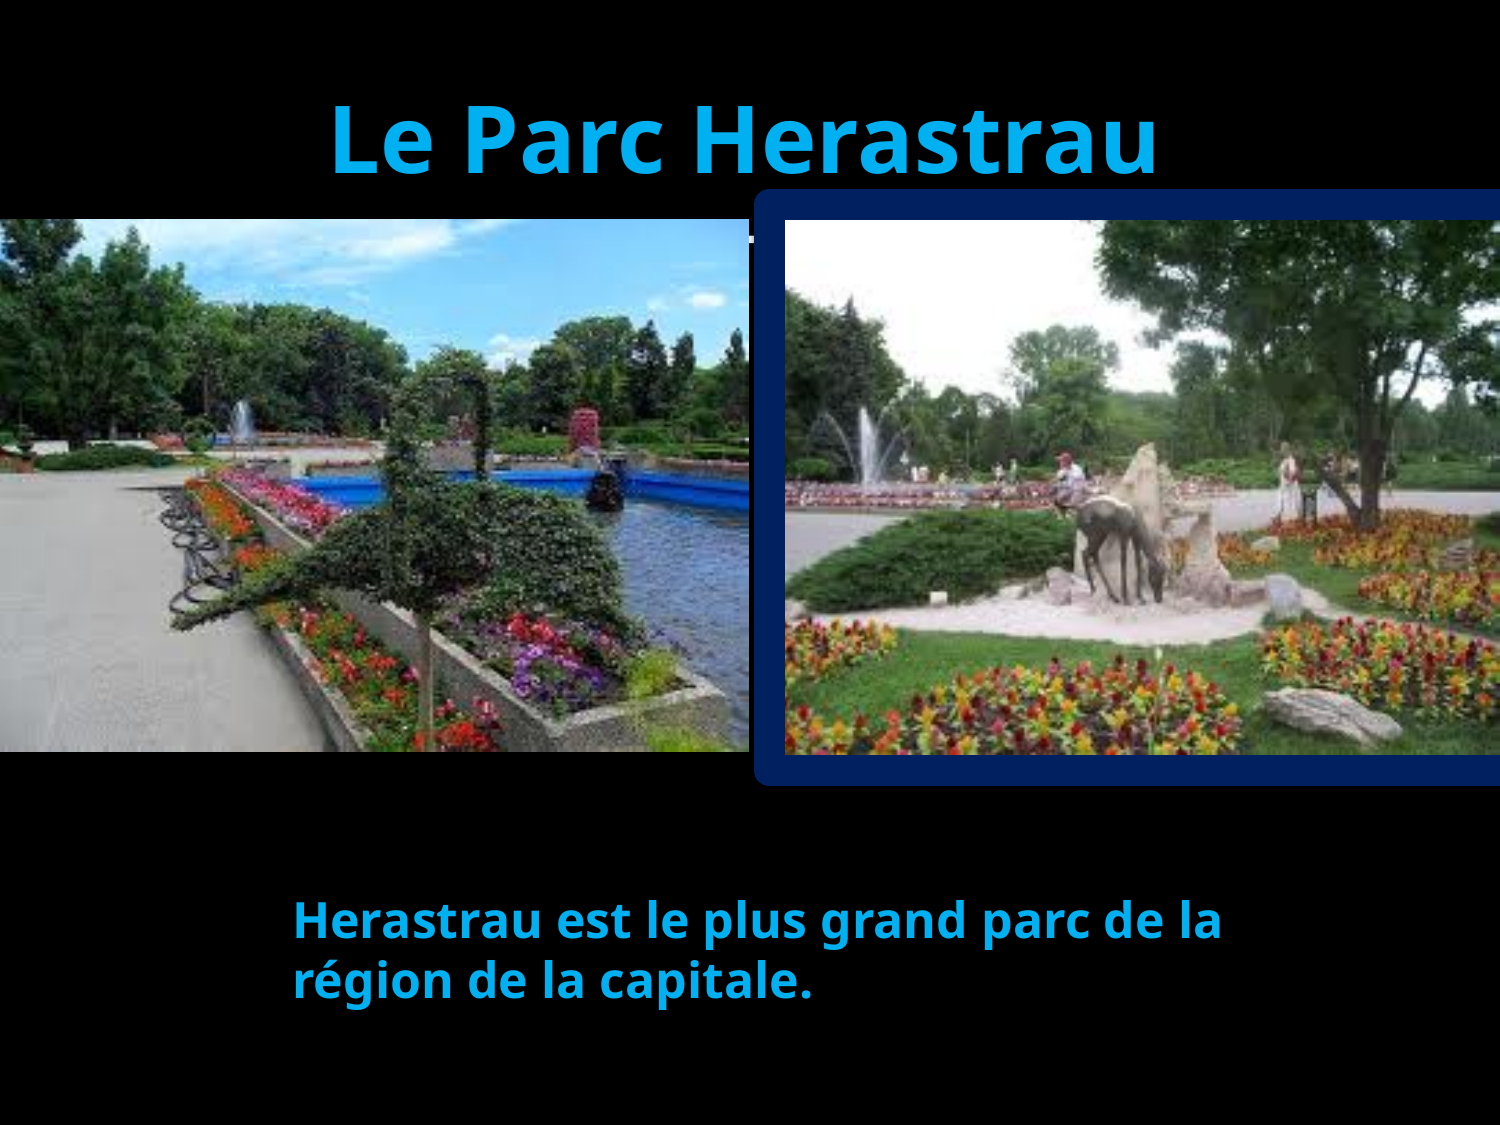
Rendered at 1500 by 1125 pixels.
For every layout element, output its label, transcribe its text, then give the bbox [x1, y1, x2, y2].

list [785, 219, 1500, 756]
text_box Herastrau est le plus grand parc de la région de la capitale. [277, 881, 1282, 1017]
title Le Parc Herastrau [312, 42, 1500, 219]
picture [0, 219, 749, 752]
